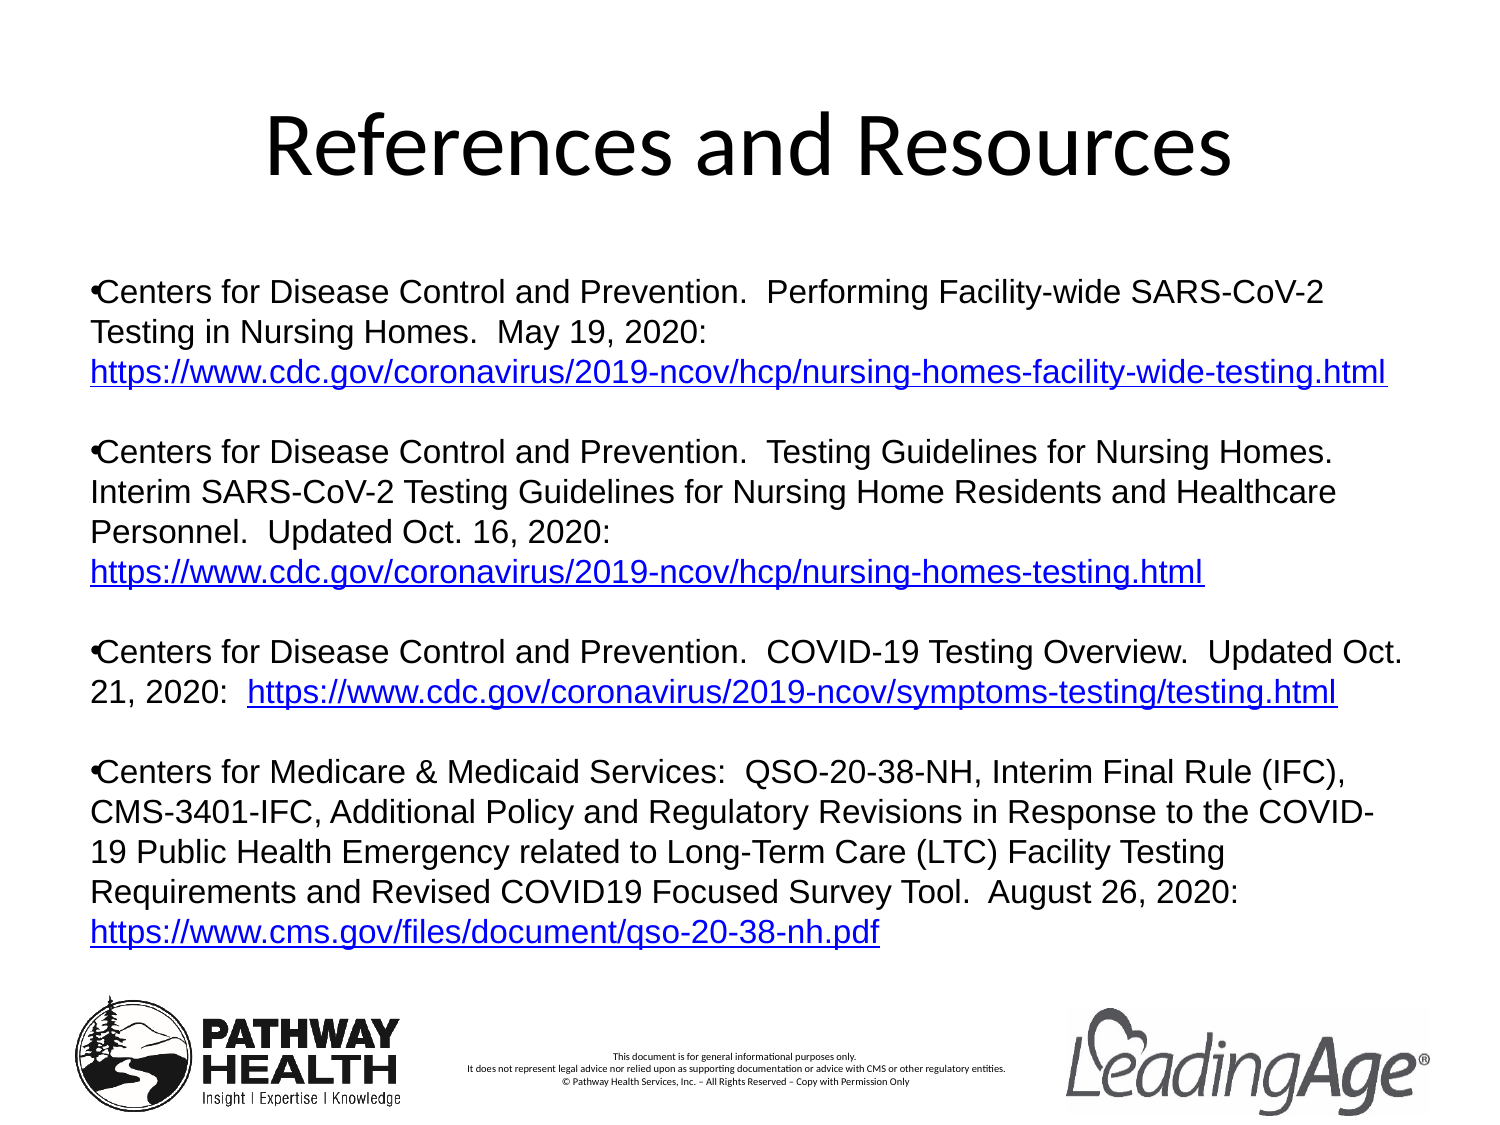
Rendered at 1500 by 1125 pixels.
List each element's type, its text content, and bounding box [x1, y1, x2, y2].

picture [75, 1005, 400, 1112]
list Centers for Disease Control and Prevention. Performing Facility-wide SARS-CoV-2 Testing in Nursing Homes. May 19, 2020: https://www.cdc.gov/coronavirus/2019-ncov/hcp/nursing-homes-facility-wide-testing.html Centers for Disease Control and Prevention. Testing Guidelines for Nursing Homes. Interim SARS-CoV-2 Testing Guidelines for Nursing Home Residents and Healthcare Personnel. Updated Oct. 16, 2020: https://www.cdc.gov/coronavirus/2019-ncov/hcp/nursing-homes-testing.html Centers for Disease Control and Prevention. COVID-19 Testing Overview. Updated Oct. 21, 2020: https://www.cdc.gov/coronavirus/2019-ncov/symptoms-testing/testing.html Centers for Medicare & Medicaid Services: QSO-20-38-NH, Interim Final Rule (IFC), CMS-3401-IFC, Additional Policy and Regulatory Revisions in Response to the COVID-19 Public Health Emergency related to Long-Term Care (LTC) Facility Testing Requirements and Revised COVID19 Focused Survey Tool. August 26, 2020: https://www.cms.gov/files/document/qso-20-38-nh.pdf [75, 262, 1425, 1005]
picture [1066, 1008, 1430, 1116]
title References and Resources [75, 45, 1425, 233]
